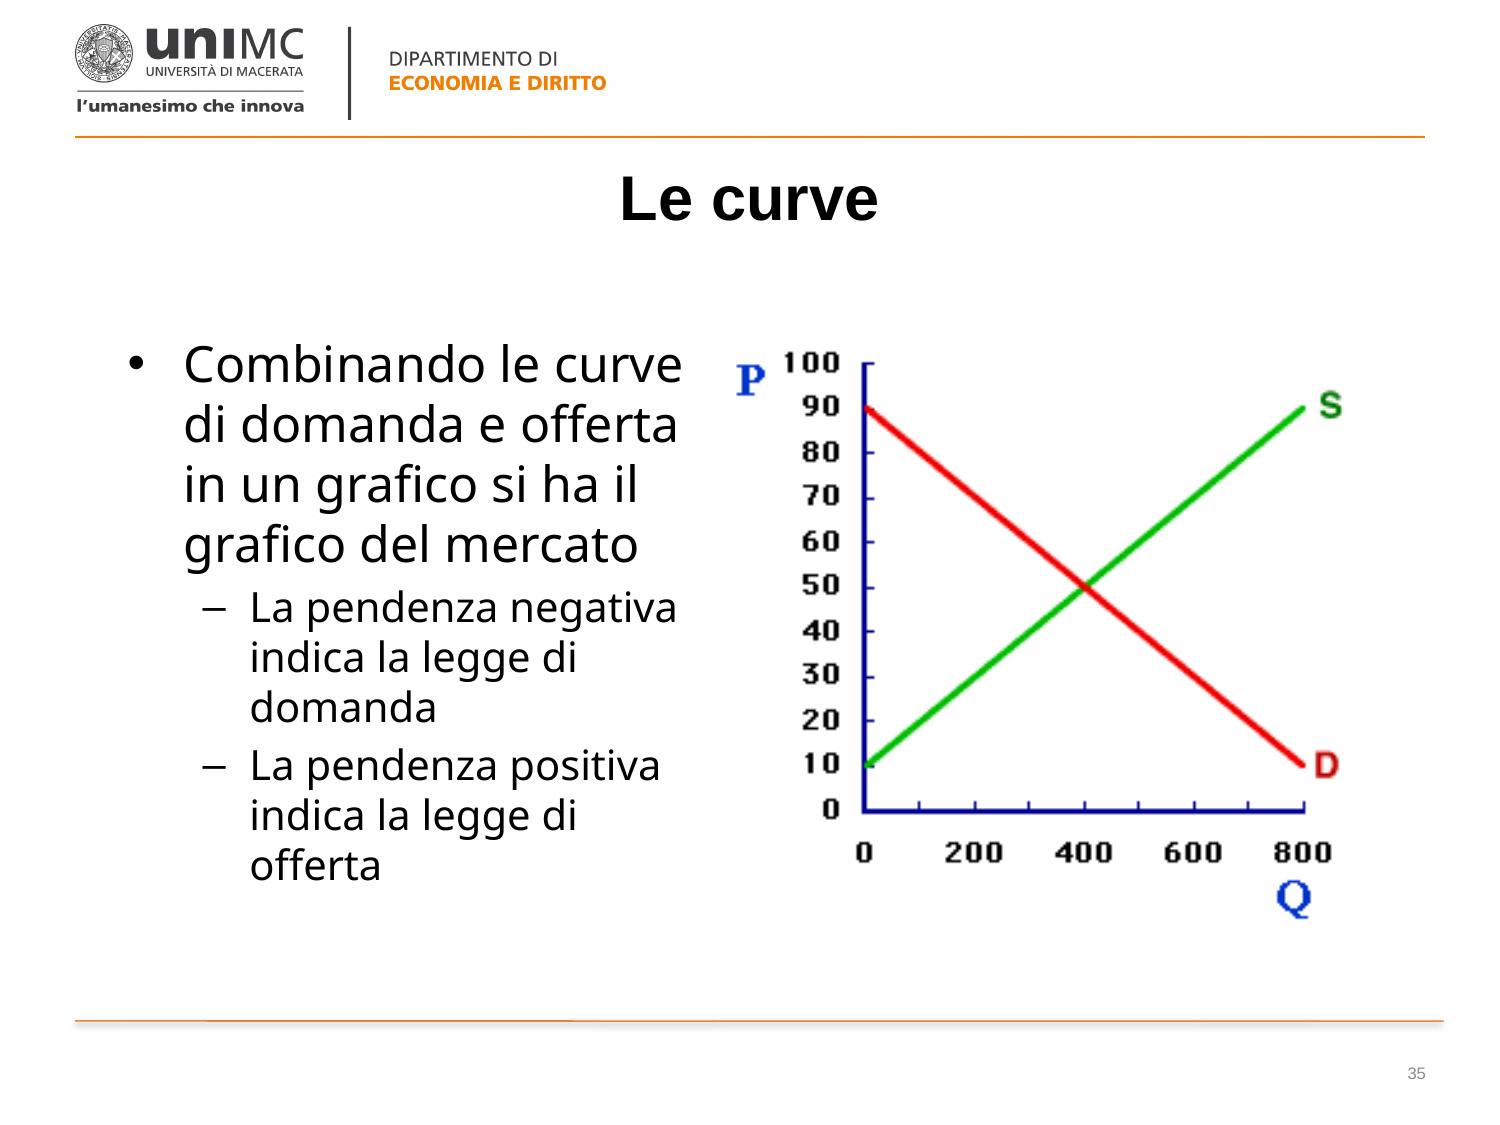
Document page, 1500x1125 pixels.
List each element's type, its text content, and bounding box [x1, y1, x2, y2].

list Combinando le curve di domanda e offerta in un grafico si ha il grafico del mercato La pendenza negativa indica la legge di domanda La pendenza positiva indica la legge di offerta [112, 324, 700, 1000]
picture [712, 312, 1376, 950]
slide_number 35 [1091, 1042, 1442, 1103]
title Le curve [75, 149, 1425, 241]
picture [75, 24, 1425, 138]
